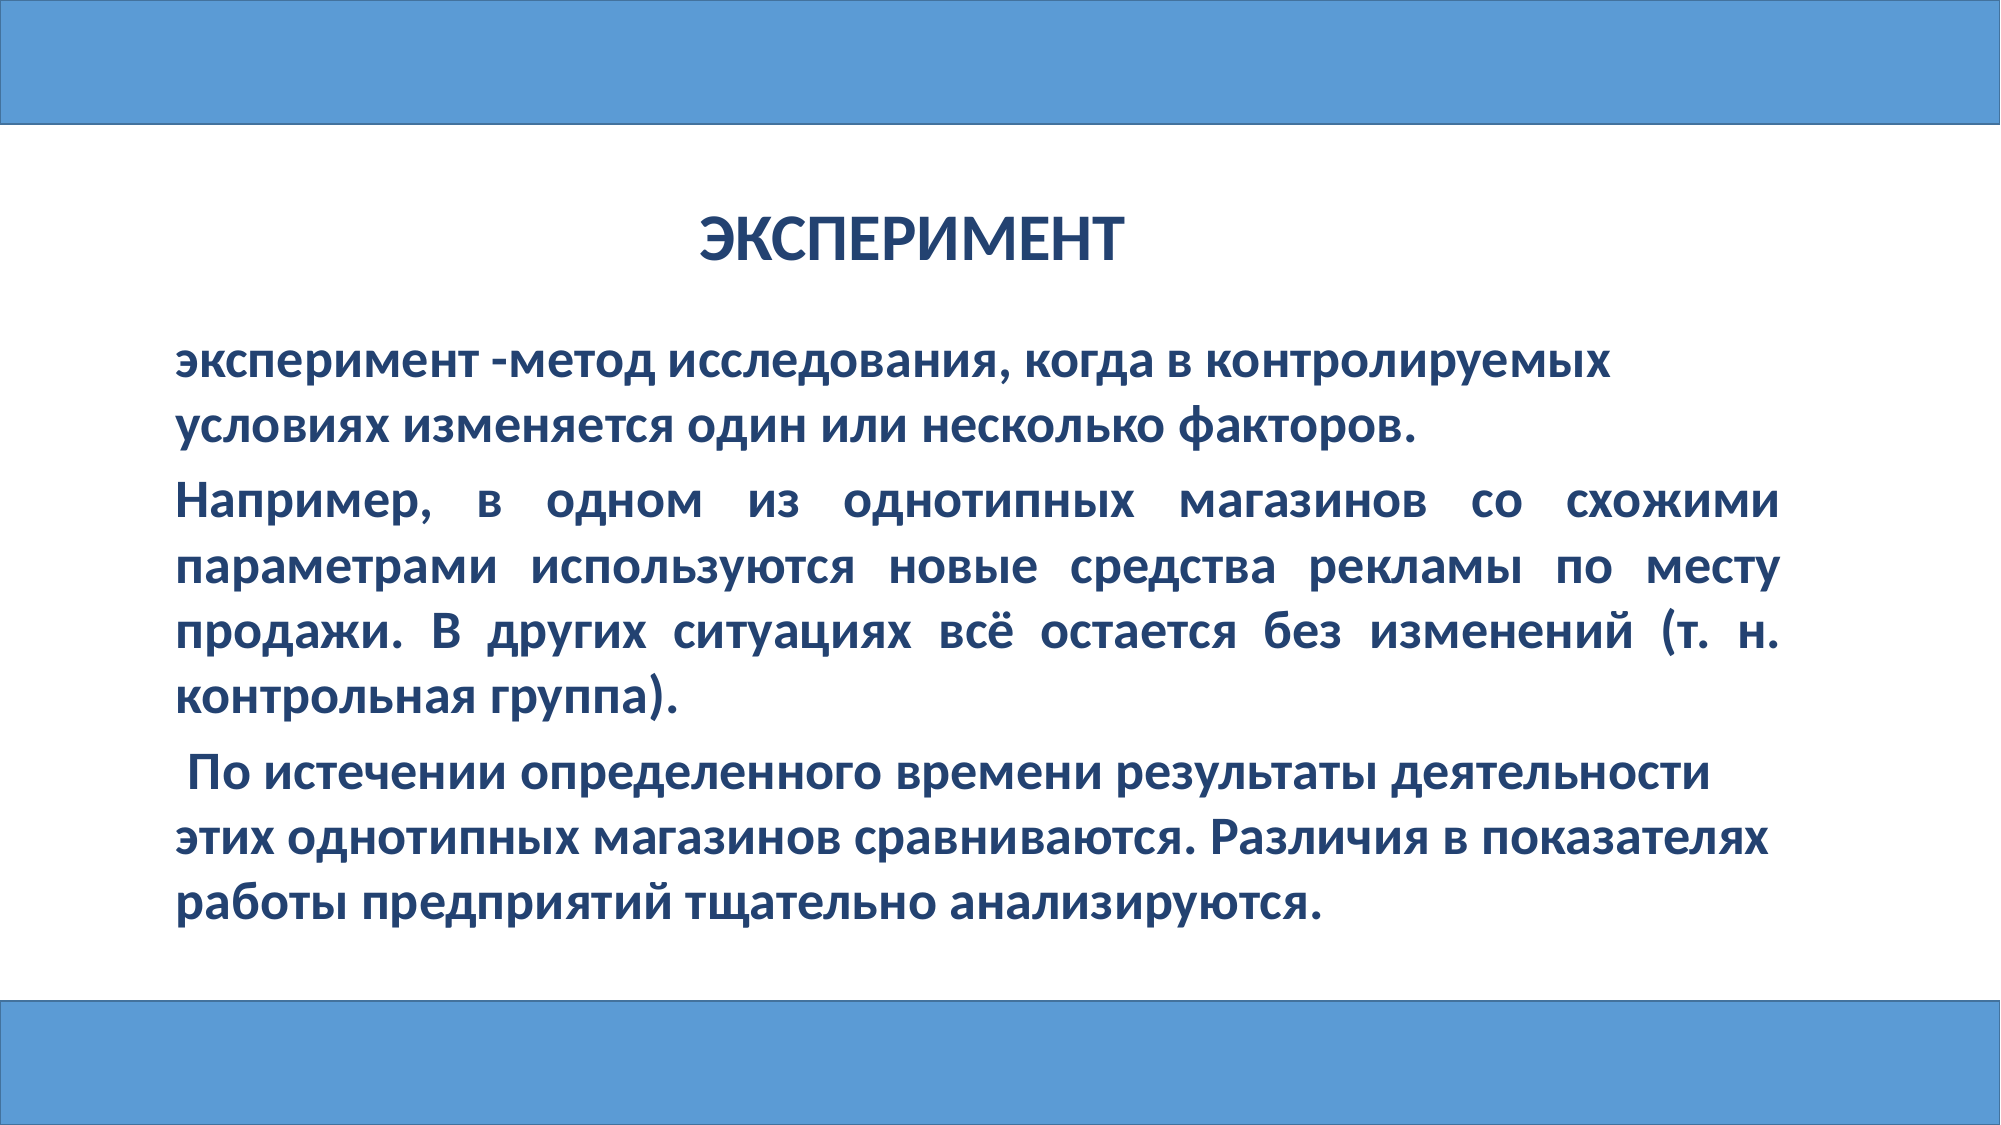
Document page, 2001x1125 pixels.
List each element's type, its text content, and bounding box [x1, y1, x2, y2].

list эксперимент -метод исследования, когда в контролируемых условиях изменяется один или несколько факторов. Например, в одном из однотипных магазинов со схожими параметрами используются новые средства рекламы по месту продажи. В других ситуациях всё остается без изменений (т. н. контрольная группа). По истечении определенного времени результаты деятельности этих однотипных магазинов сравниваются. Различия в показателях работы предприятий тщательно анализируются. [160, 315, 1799, 1001]
text_box ЭКСПЕРИМЕНТ [685, 186, 1142, 281]
text_box [0, 0, 2000, 124]
text_box [0, 1001, 2000, 1125]
